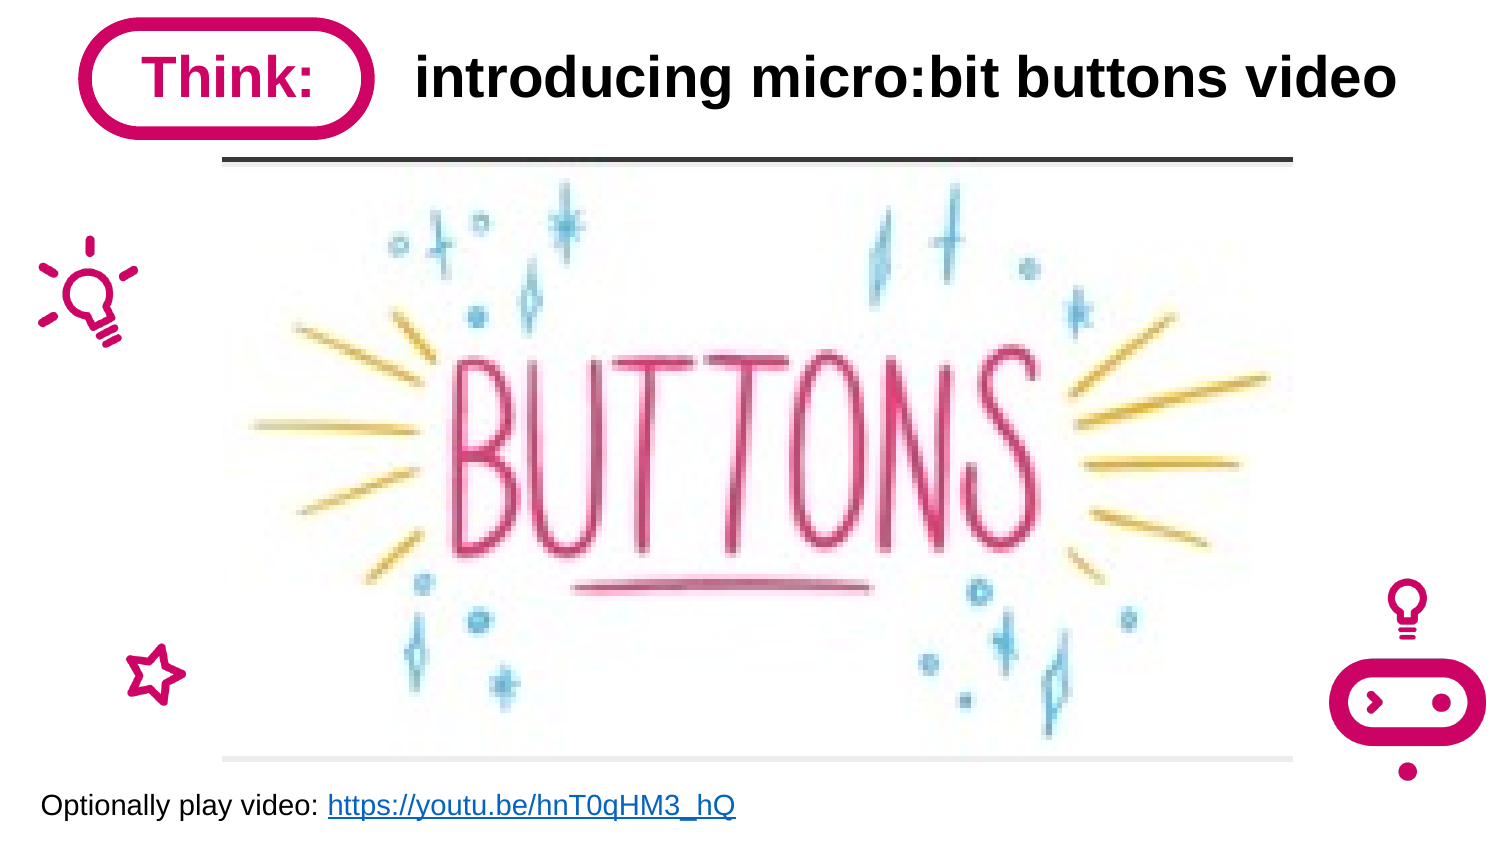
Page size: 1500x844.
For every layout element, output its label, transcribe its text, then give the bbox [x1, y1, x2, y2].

picture [1329, 578, 1486, 781]
title Think: introducing micro:bit buttons video [101, 17, 1430, 141]
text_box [221, 156, 1294, 763]
picture [38, 235, 138, 348]
text_box Optionally play video: https://youtu.be/hnT0qHM3_hQ [25, 778, 1272, 829]
text_box [83, 23, 370, 135]
picture [126, 643, 186, 706]
